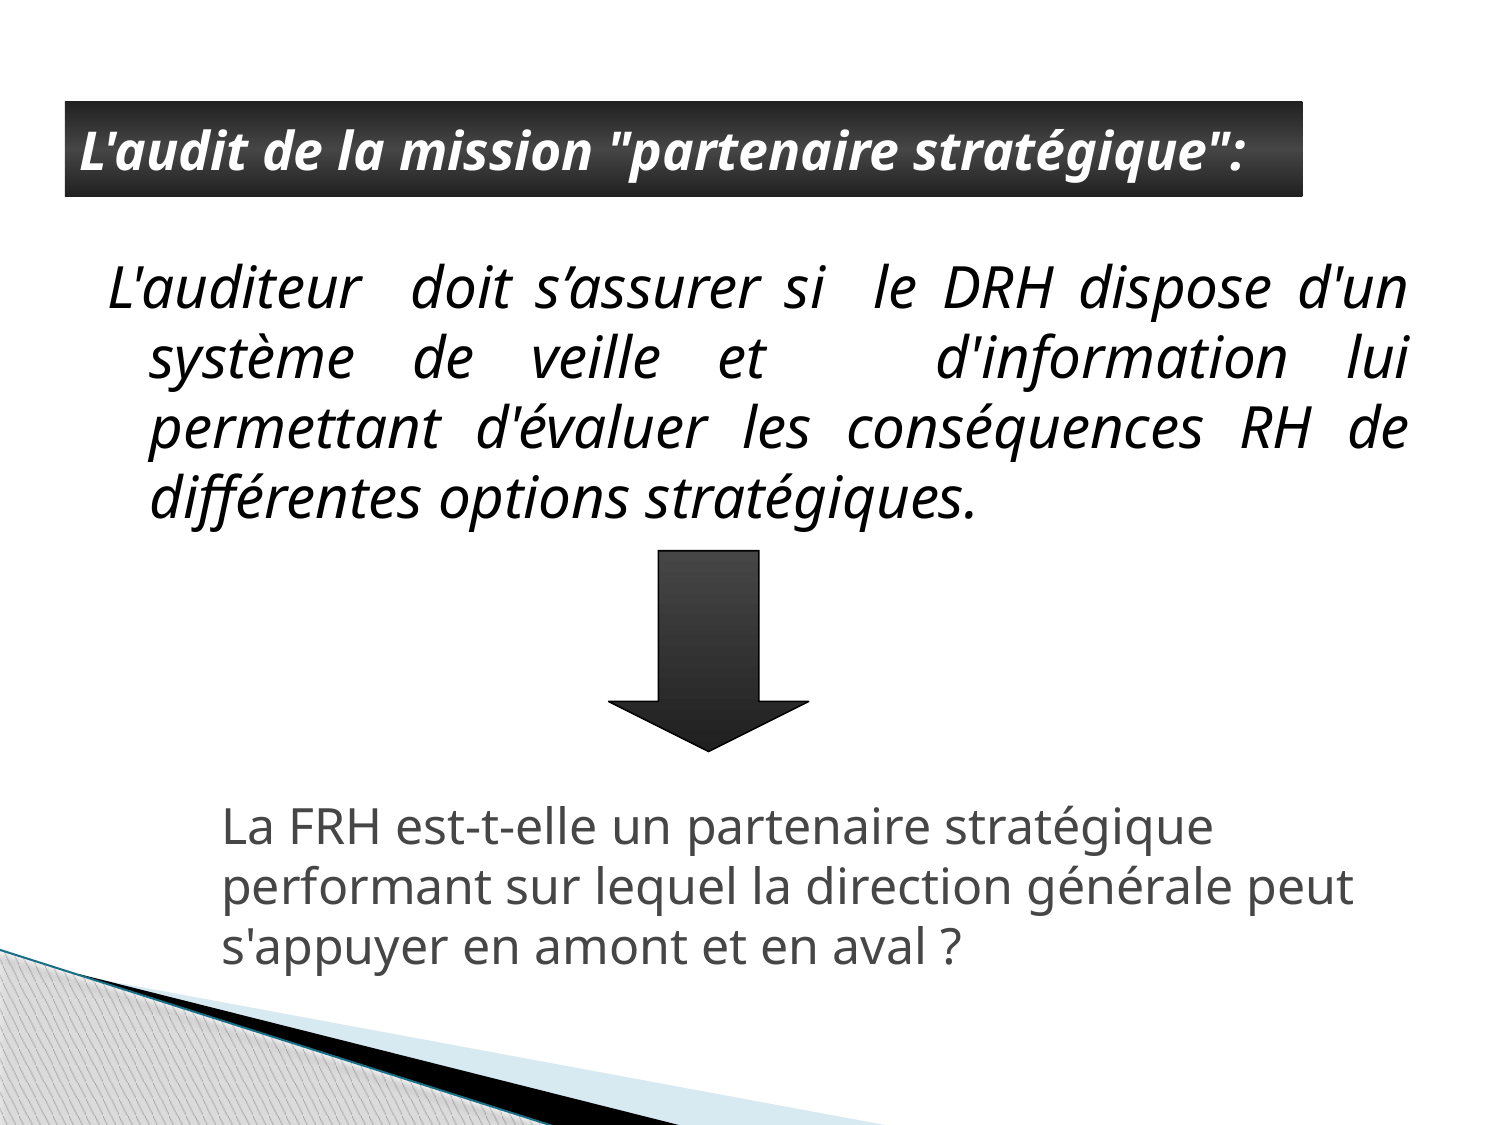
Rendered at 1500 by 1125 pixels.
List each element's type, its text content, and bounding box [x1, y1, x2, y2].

title L'audit de la mission "partenaire stratégique": [64, 101, 1303, 197]
text_box [608, 550, 810, 752]
list L'auditeur doit s’assurer si le DRH dispose d'un système de veille et d'information lui permettant d'évaluer les conséquences RH de différentes options stratégiques. [75, 243, 1425, 986]
text_box La FRH est-t-elle un partenaire stratégique performant sur lequel la direction générale peut s'appuyer en amont et en aval ? [206, 787, 1430, 982]
